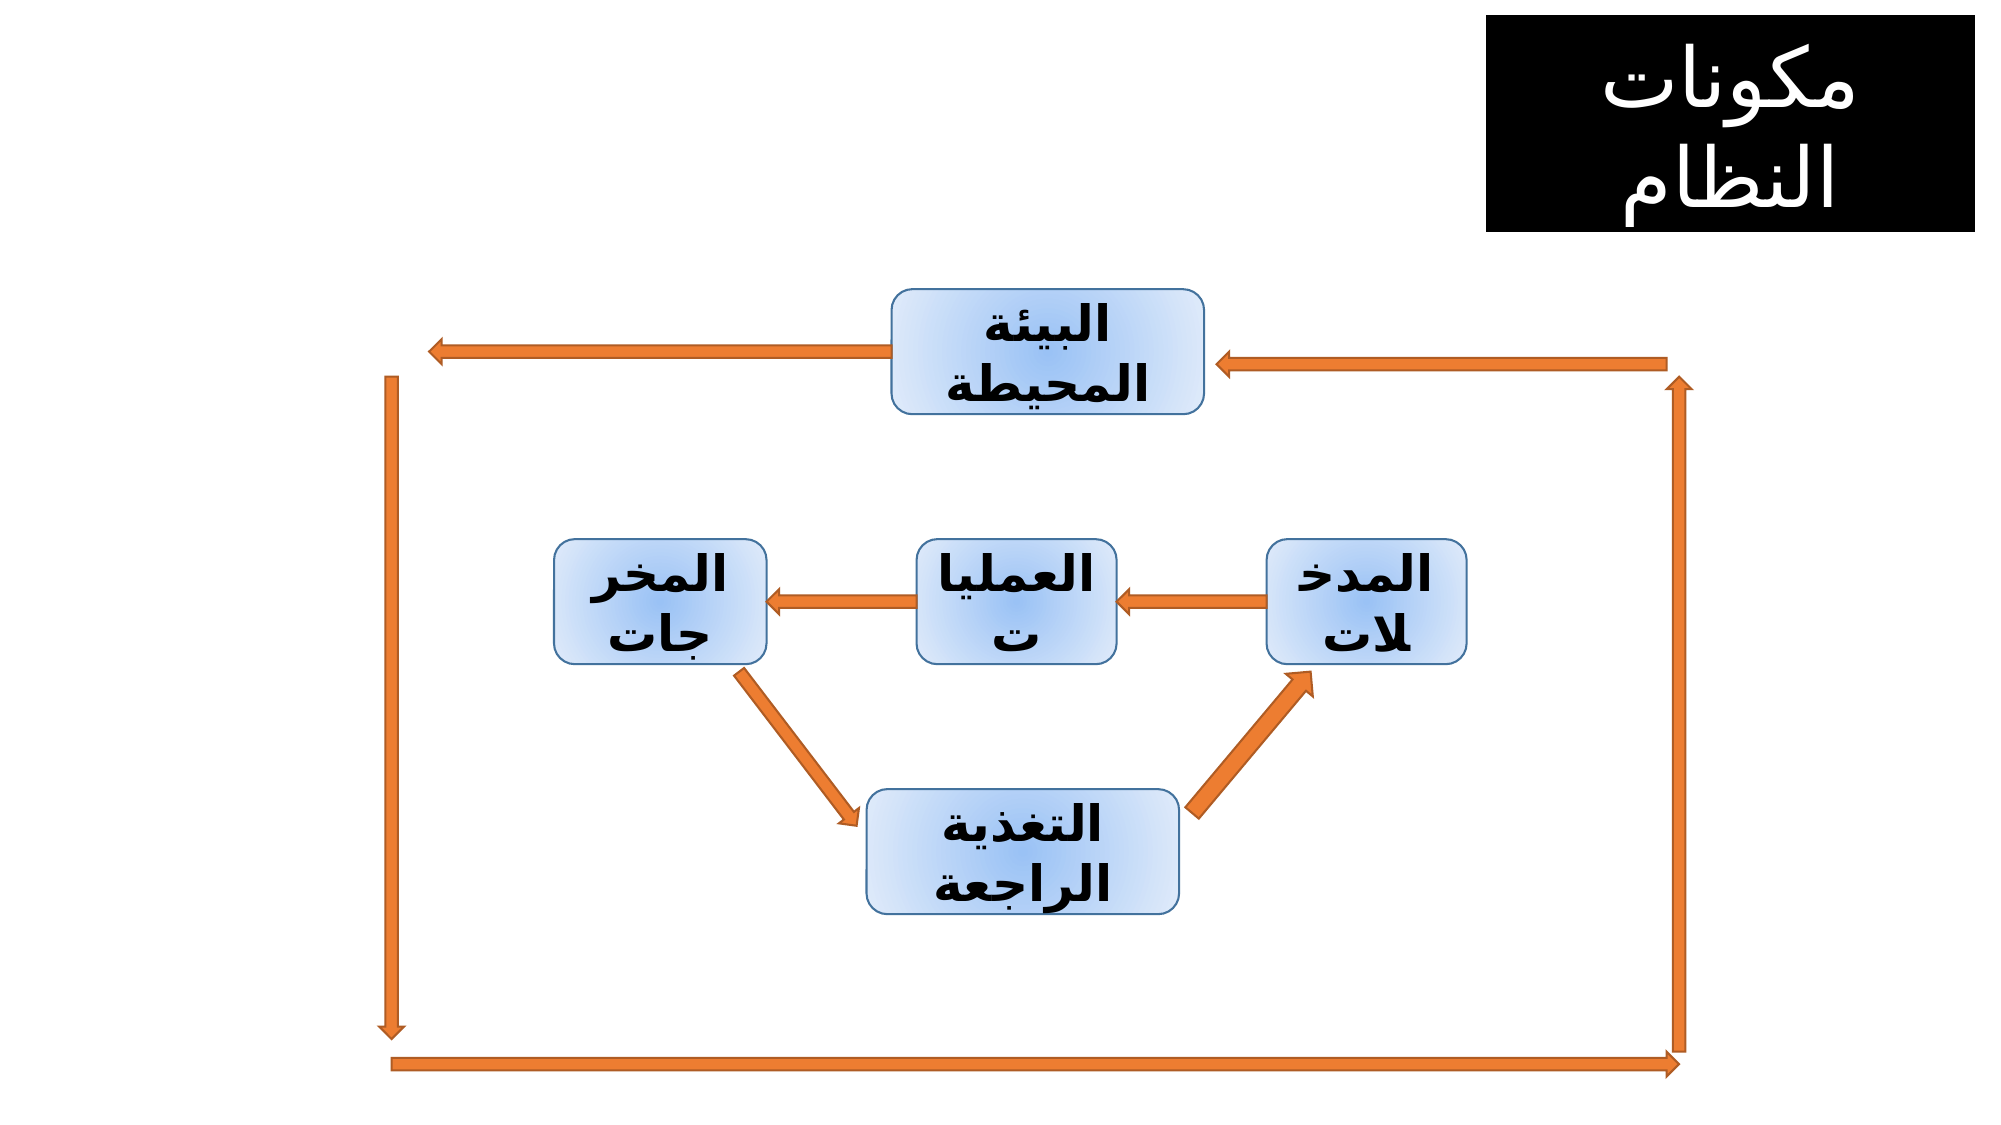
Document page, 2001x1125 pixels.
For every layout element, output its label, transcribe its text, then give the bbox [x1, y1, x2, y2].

text_box [427, 336, 893, 367]
text_box [1215, 349, 1668, 380]
text_box [390, 1049, 1681, 1080]
text_box [1664, 375, 1695, 1053]
text_box [376, 375, 407, 1041]
text_box البيئة المحيطة [890, 288, 1206, 416]
text_box مكونات النظام [1486, 15, 1975, 232]
text_box العمليات [915, 538, 1118, 666]
text_box المدخلات [1265, 538, 1468, 666]
text_box [1115, 586, 1268, 617]
text_box [1183, 670, 1315, 821]
text_box التغذية الراجعة [865, 788, 1181, 916]
text_box [765, 586, 918, 617]
text_box المخرجات [552, 538, 768, 666]
text_box [732, 666, 861, 827]
